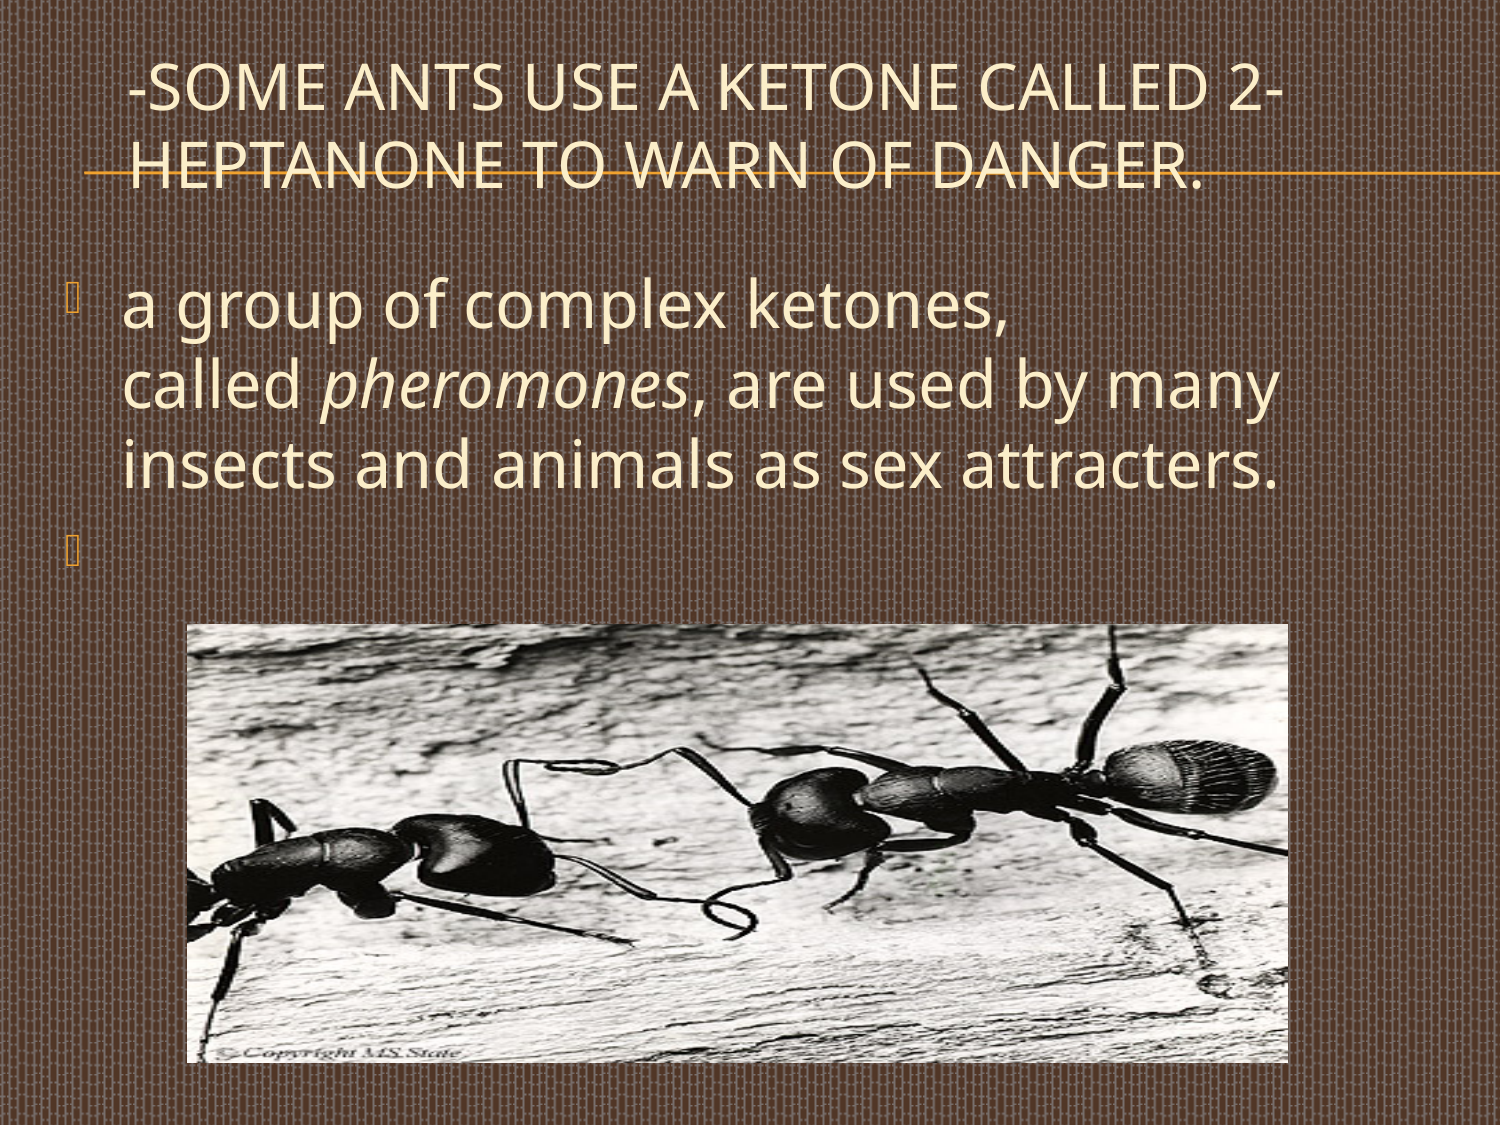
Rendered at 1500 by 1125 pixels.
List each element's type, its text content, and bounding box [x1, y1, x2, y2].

list a group of complex ketones, called pheromones, are used by many insects and animals as sex attracters. [50, 254, 1475, 998]
picture [187, 624, 1288, 1063]
title -some ants use a ketone called 2-heptanone to warn of danger. [112, 37, 1388, 254]
